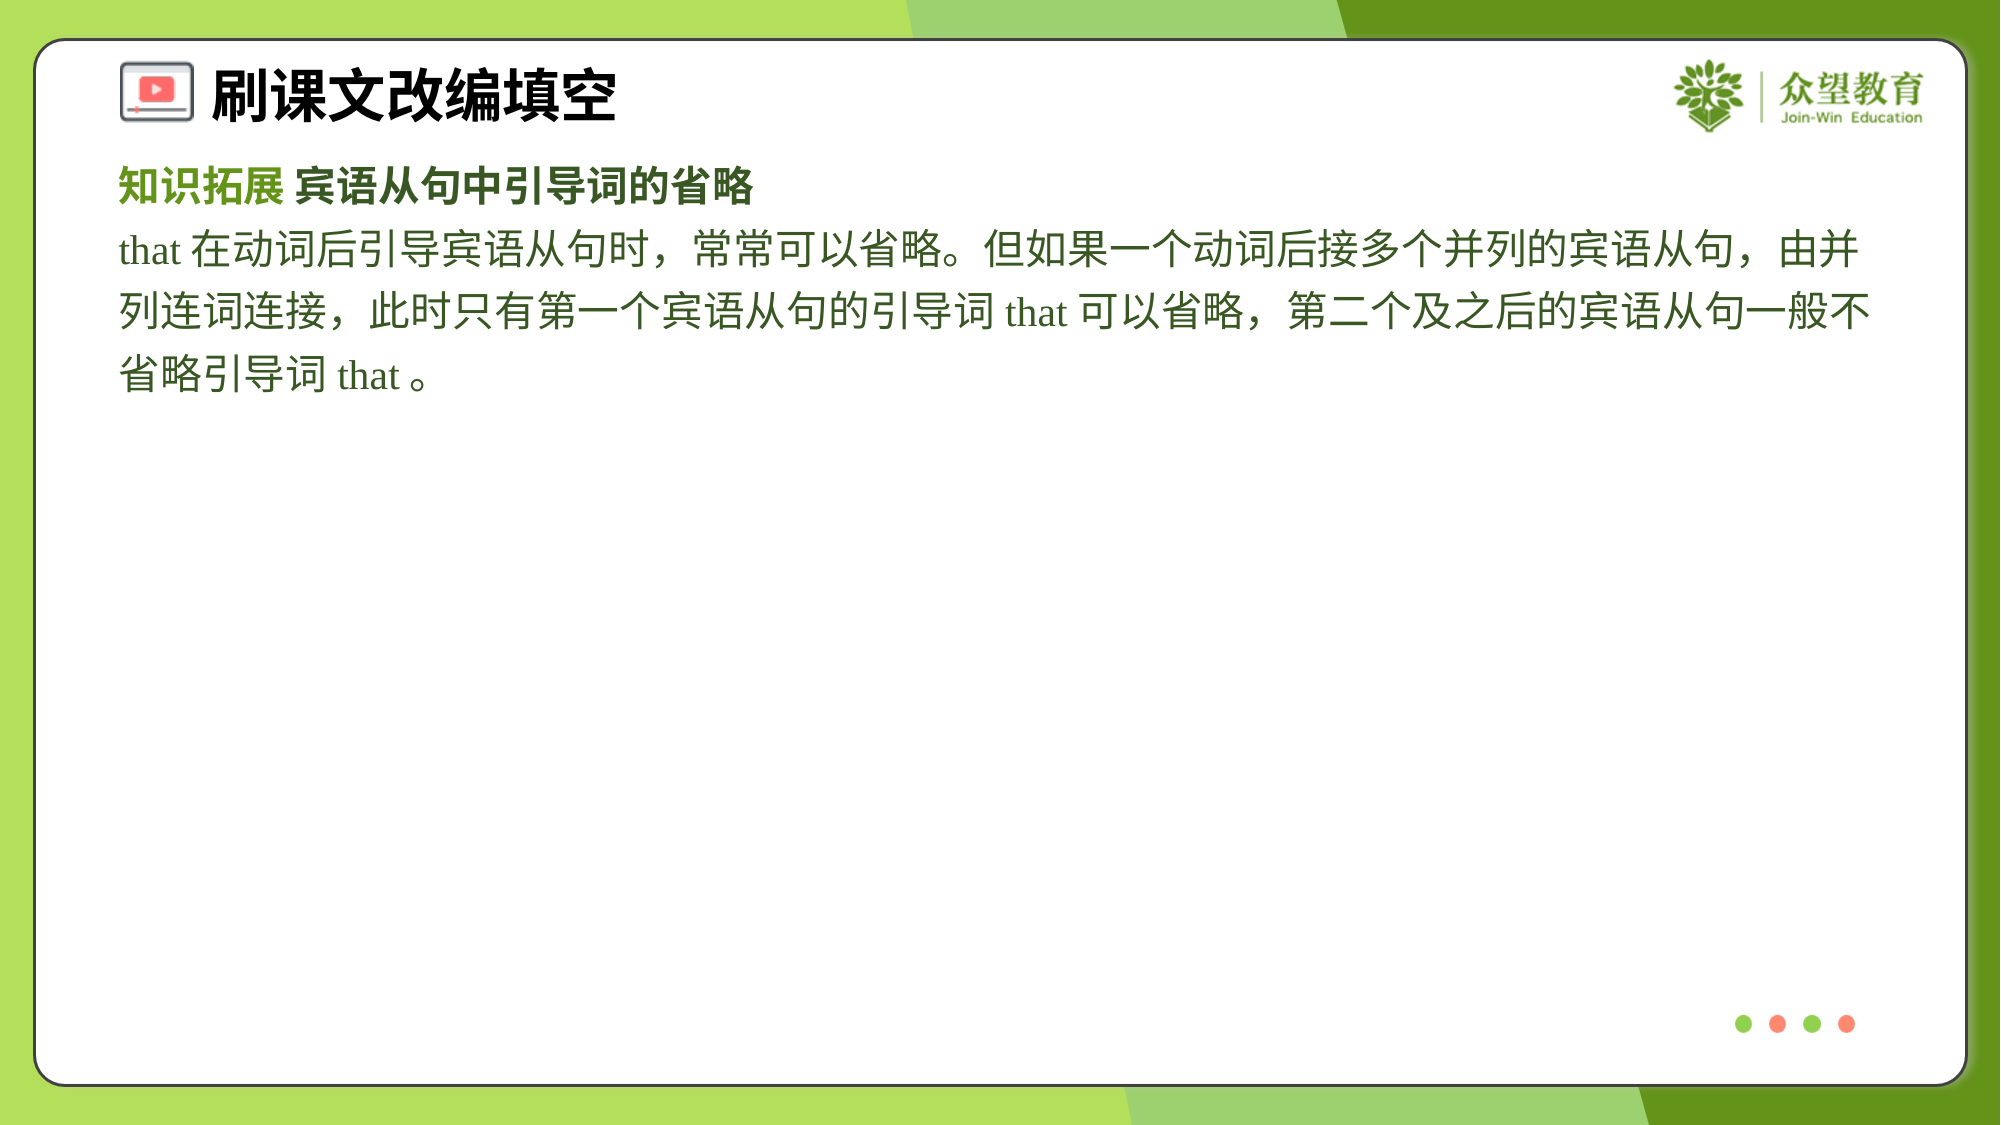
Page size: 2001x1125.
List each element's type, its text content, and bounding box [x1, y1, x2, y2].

text_box 知识拓展 宾语从句中引导词的省略 that在动词后引导宾语从句时，常常可以省略。但如果一个动词后接多个并列的宾语从句，由并列连词连接，此时只有第一个宾语从句的引导词that可以省略，第二个及之后的宾语从句一般不省略引导词that。 [118, 147, 1883, 398]
picture [0, 0, 2000, 1125]
